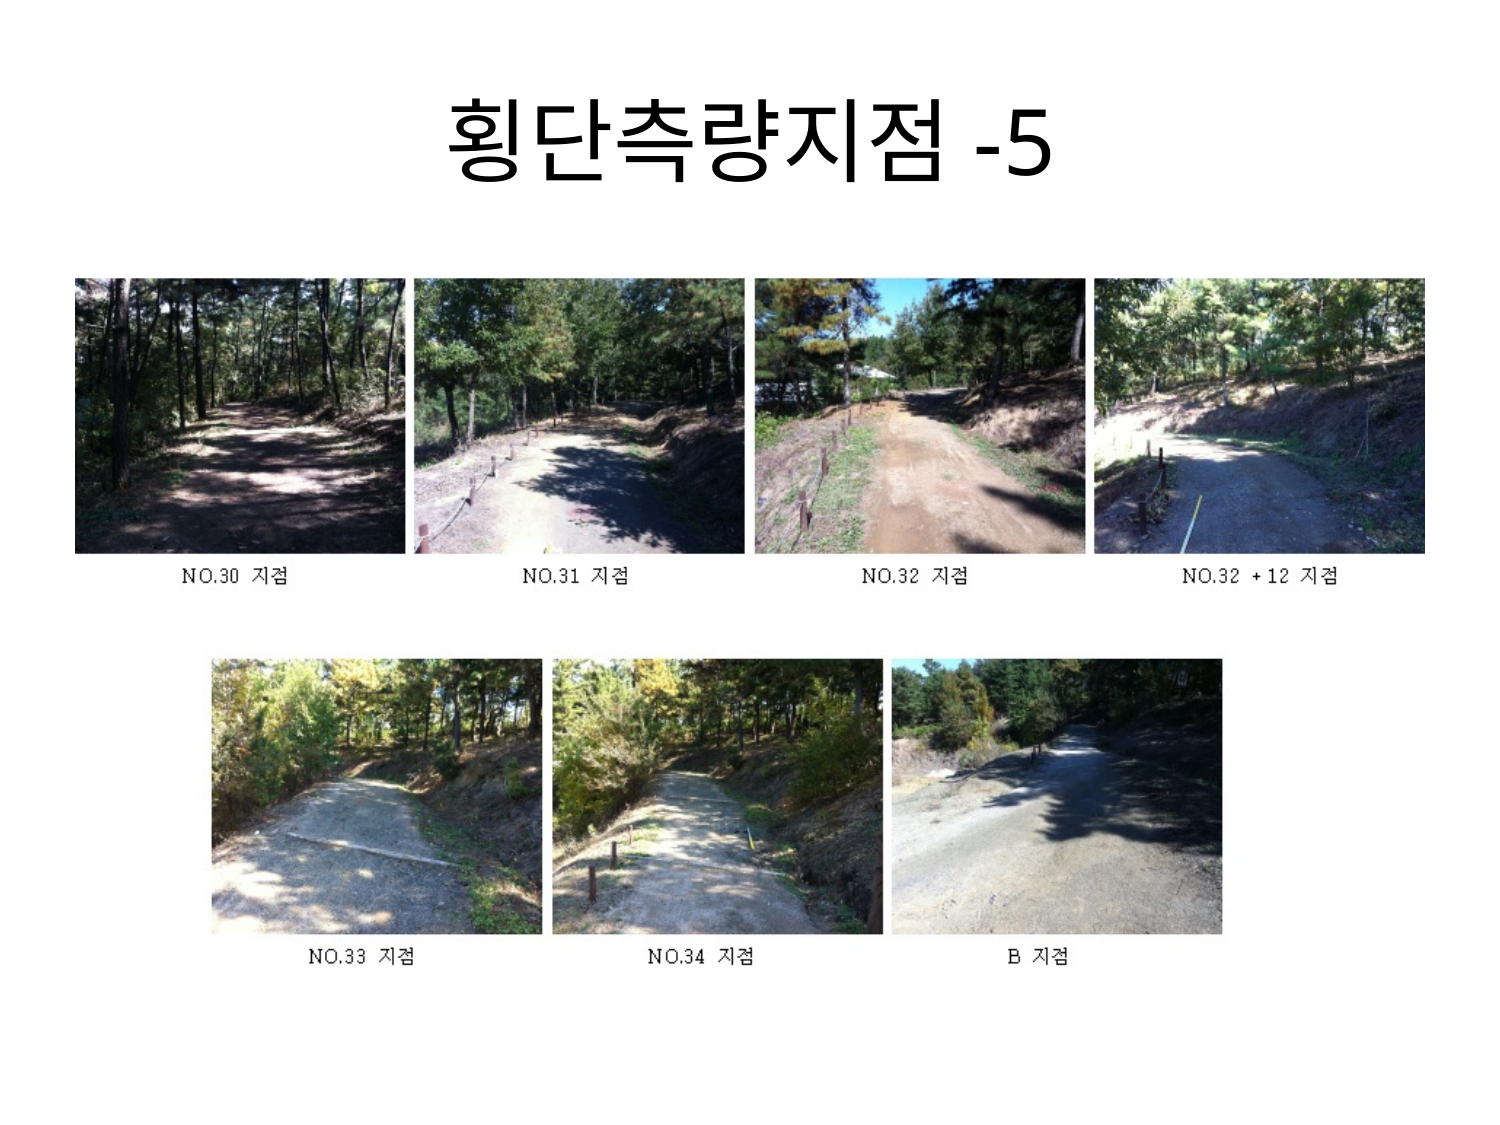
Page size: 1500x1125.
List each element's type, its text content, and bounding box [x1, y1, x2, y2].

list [74, 277, 1426, 991]
title 횡단측량지점-5 [75, 45, 1425, 233]
